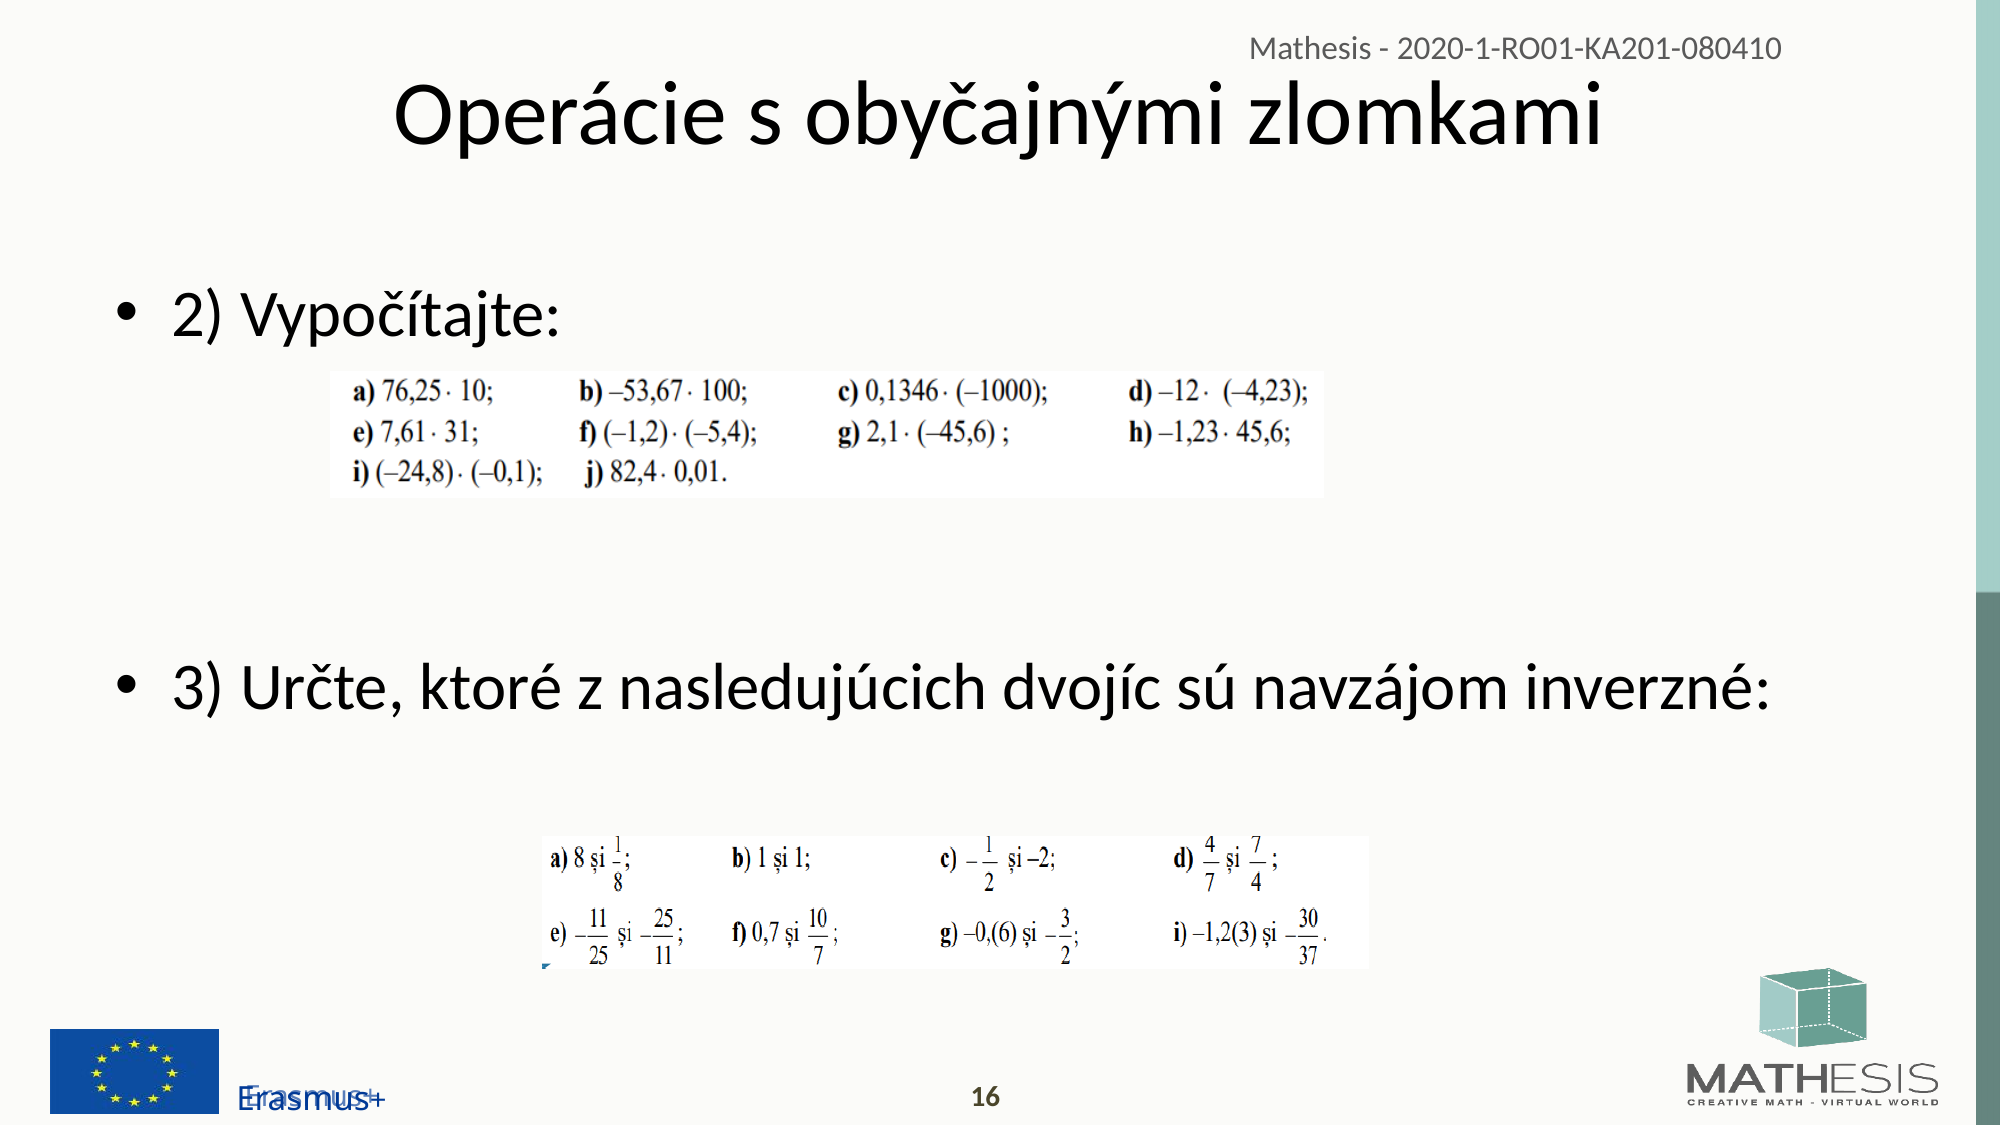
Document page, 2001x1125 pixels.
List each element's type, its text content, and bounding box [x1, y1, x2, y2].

picture [330, 371, 1325, 498]
picture [542, 836, 1369, 969]
list 2) Vypočítajte: 3) Určte, ktoré z nasledujúcich dvojíc sú navzájom inverzné: [99, 262, 1900, 1005]
title Operácie s obyčajnými zlomkami [99, 45, 1900, 233]
picture [50, 1029, 219, 1114]
